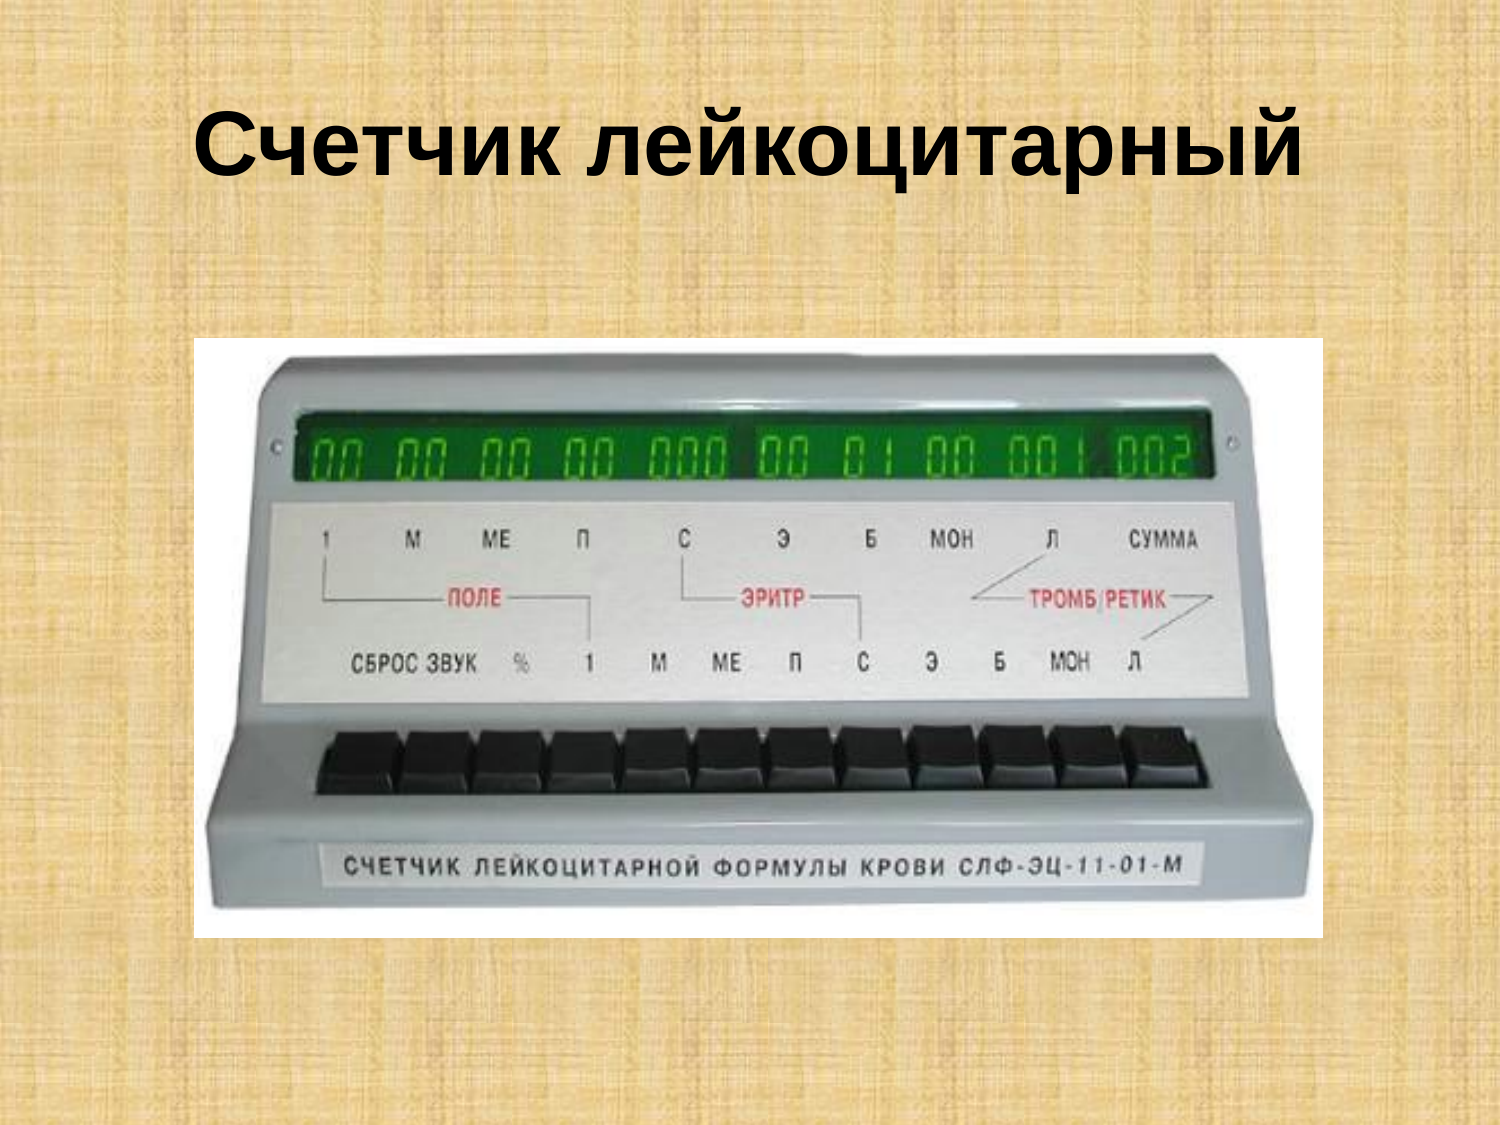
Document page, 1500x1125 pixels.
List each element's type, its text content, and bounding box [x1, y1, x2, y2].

picture [0, 0, 1500, 1125]
title Счетчик лейкоцитарный [75, 45, 1425, 233]
